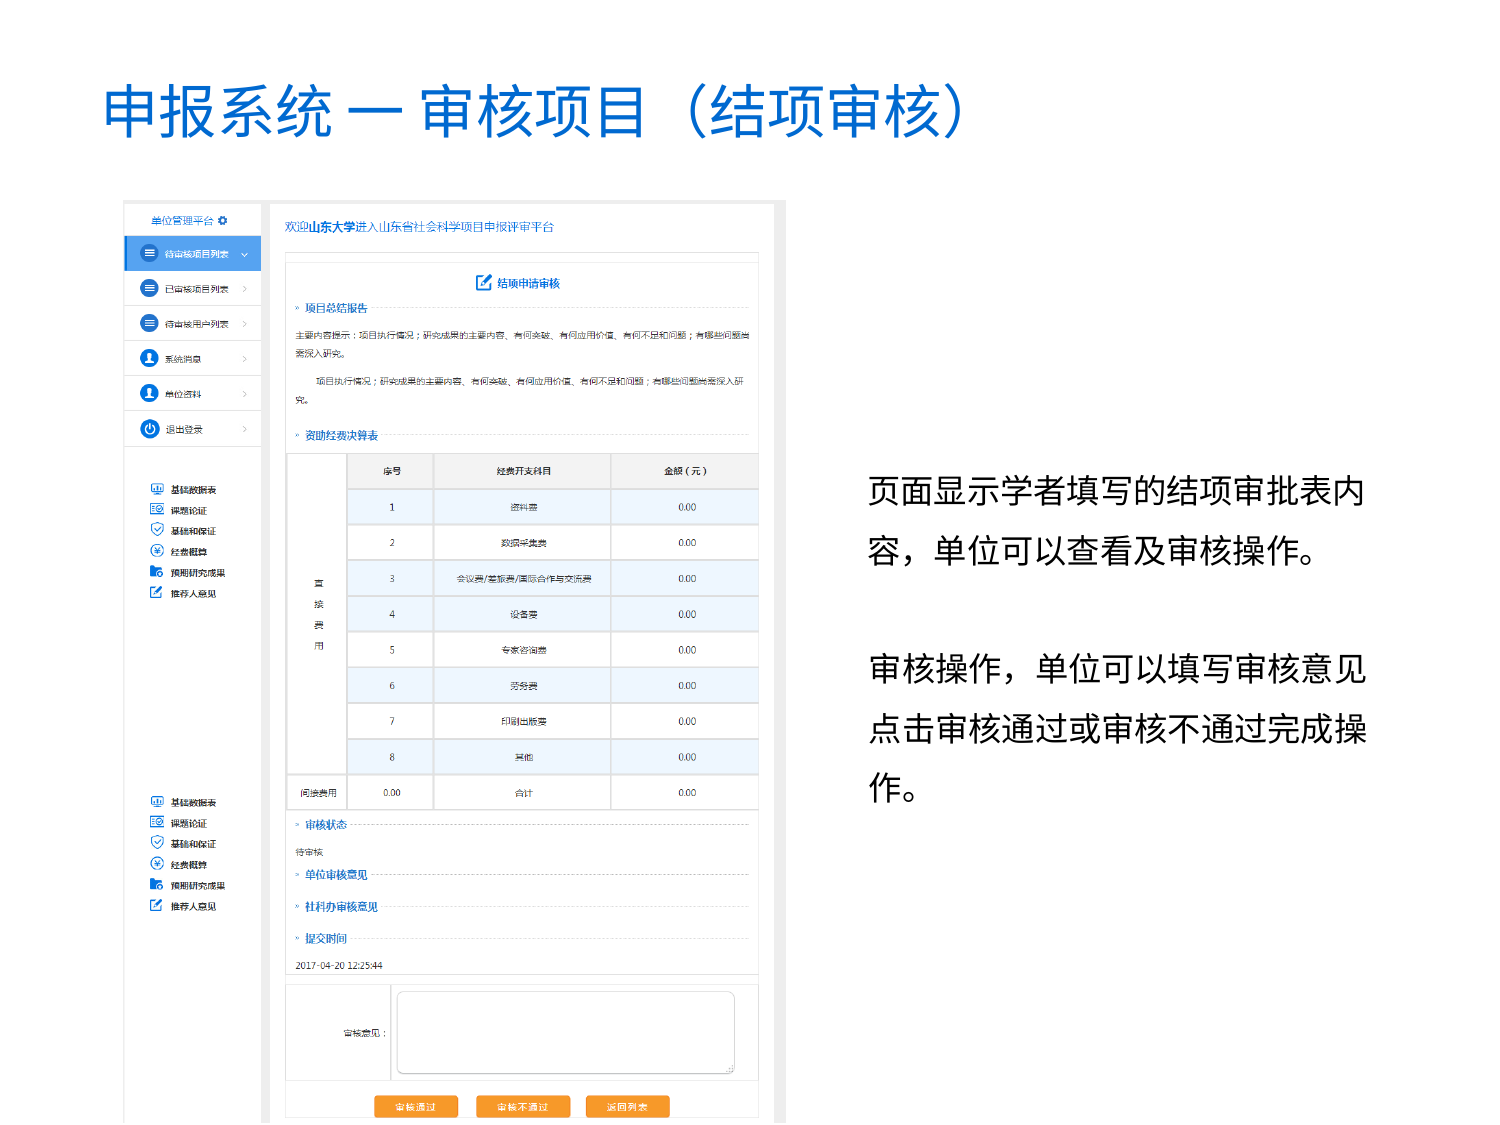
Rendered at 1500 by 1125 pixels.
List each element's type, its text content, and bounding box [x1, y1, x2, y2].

text_box 页面显示学者填写的结项审批表内容，单位可以查看及审核操作。 [852, 442, 1388, 578]
text_box 申报系统 一 审核项目（结项审核） [86, 67, 1016, 153]
picture [123, 200, 786, 1123]
text_box 审核操作，单位可以填写审核意见点击审核通过或审核不通过完成操作。 [854, 620, 1402, 815]
